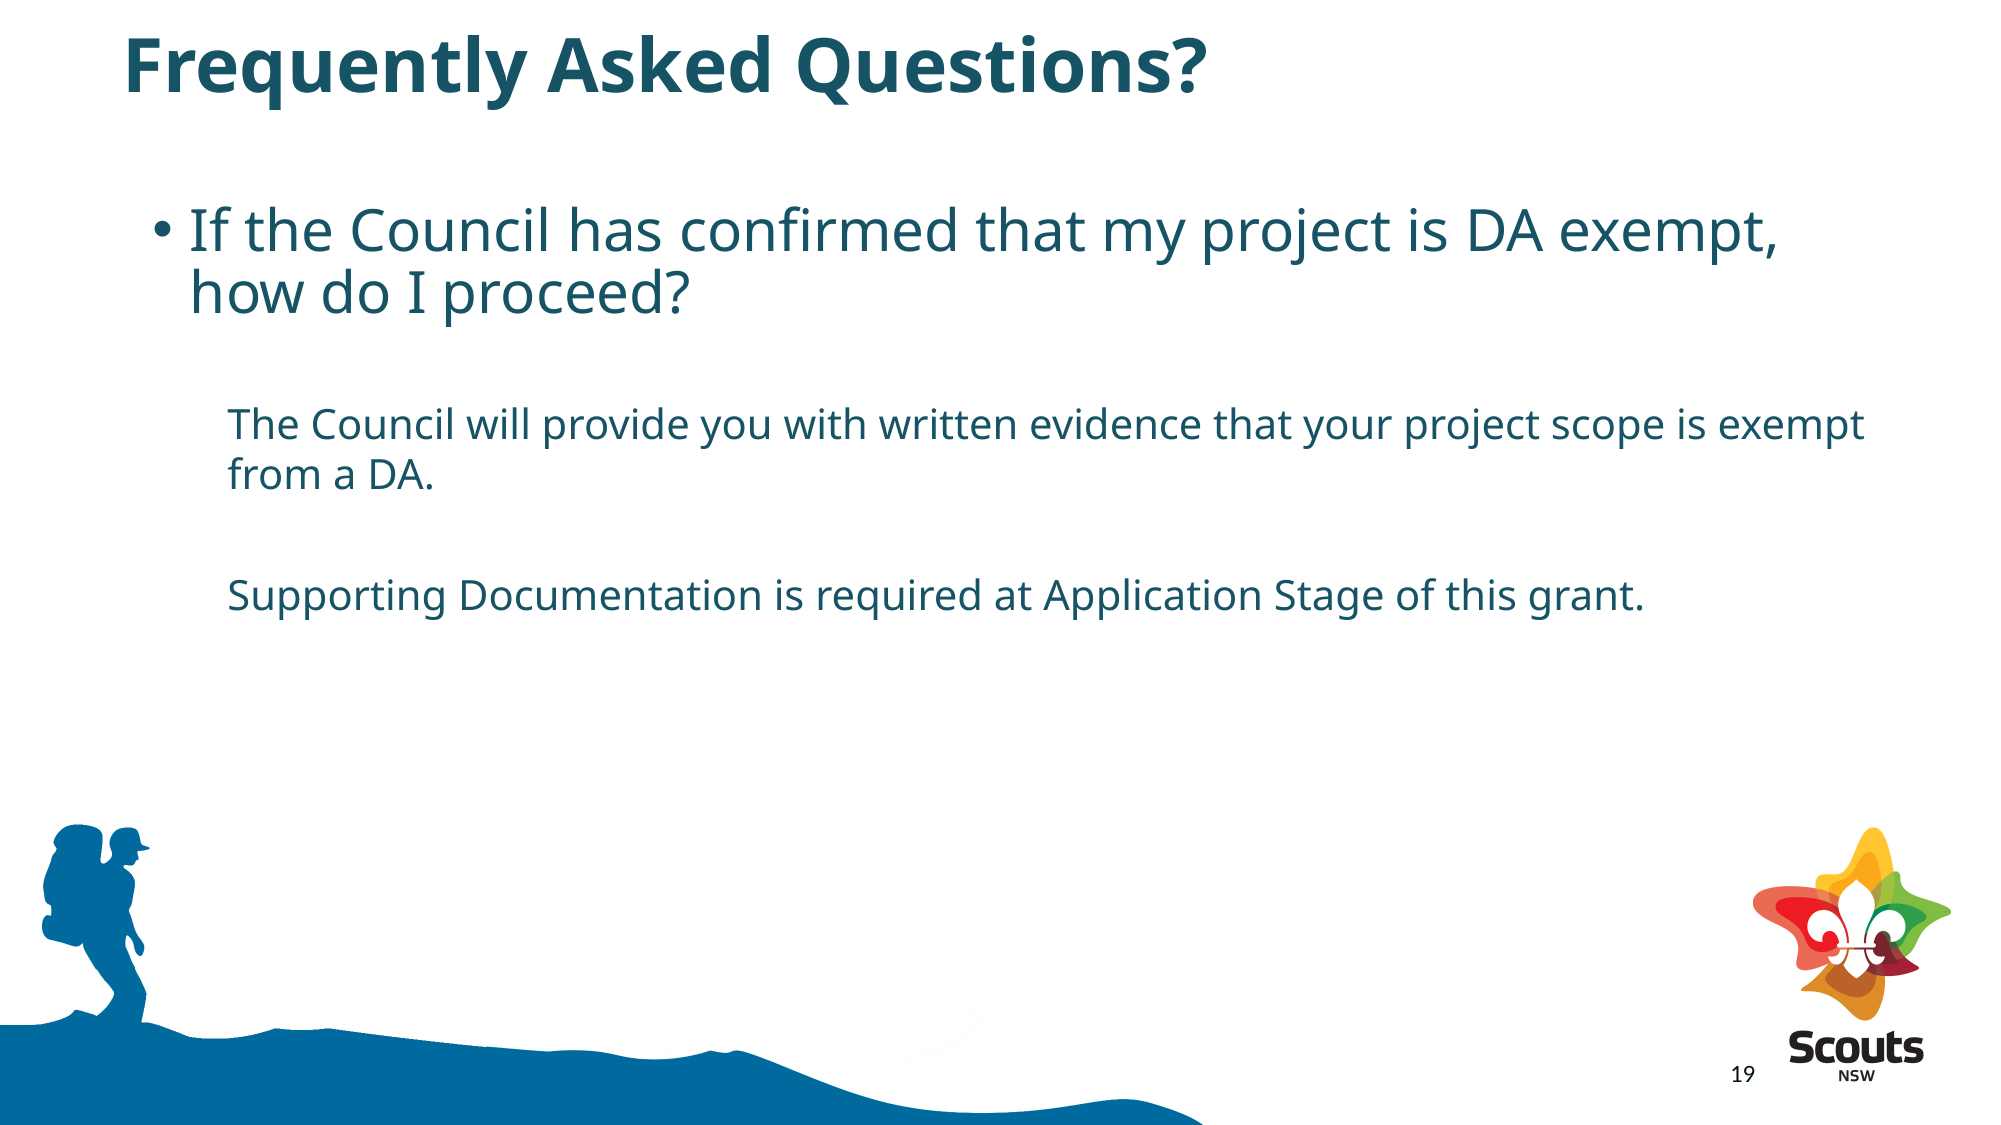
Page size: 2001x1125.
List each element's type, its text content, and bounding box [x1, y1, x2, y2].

picture [124, 862, 137, 931]
title Frequently Asked Questions? [107, 2, 1893, 133]
picture [0, 0, 2001, 1125]
list If the Council has confirmed that my project is DA exempt, how do I proceed? The Council will provide you with written evidence that your project scope is exempt from a DA. Supporting Documentation is required at Application Stage of this grant. [137, 132, 1908, 1043]
slide_number 19 [1320, 1043, 1771, 1103]
picture [126, 937, 137, 970]
